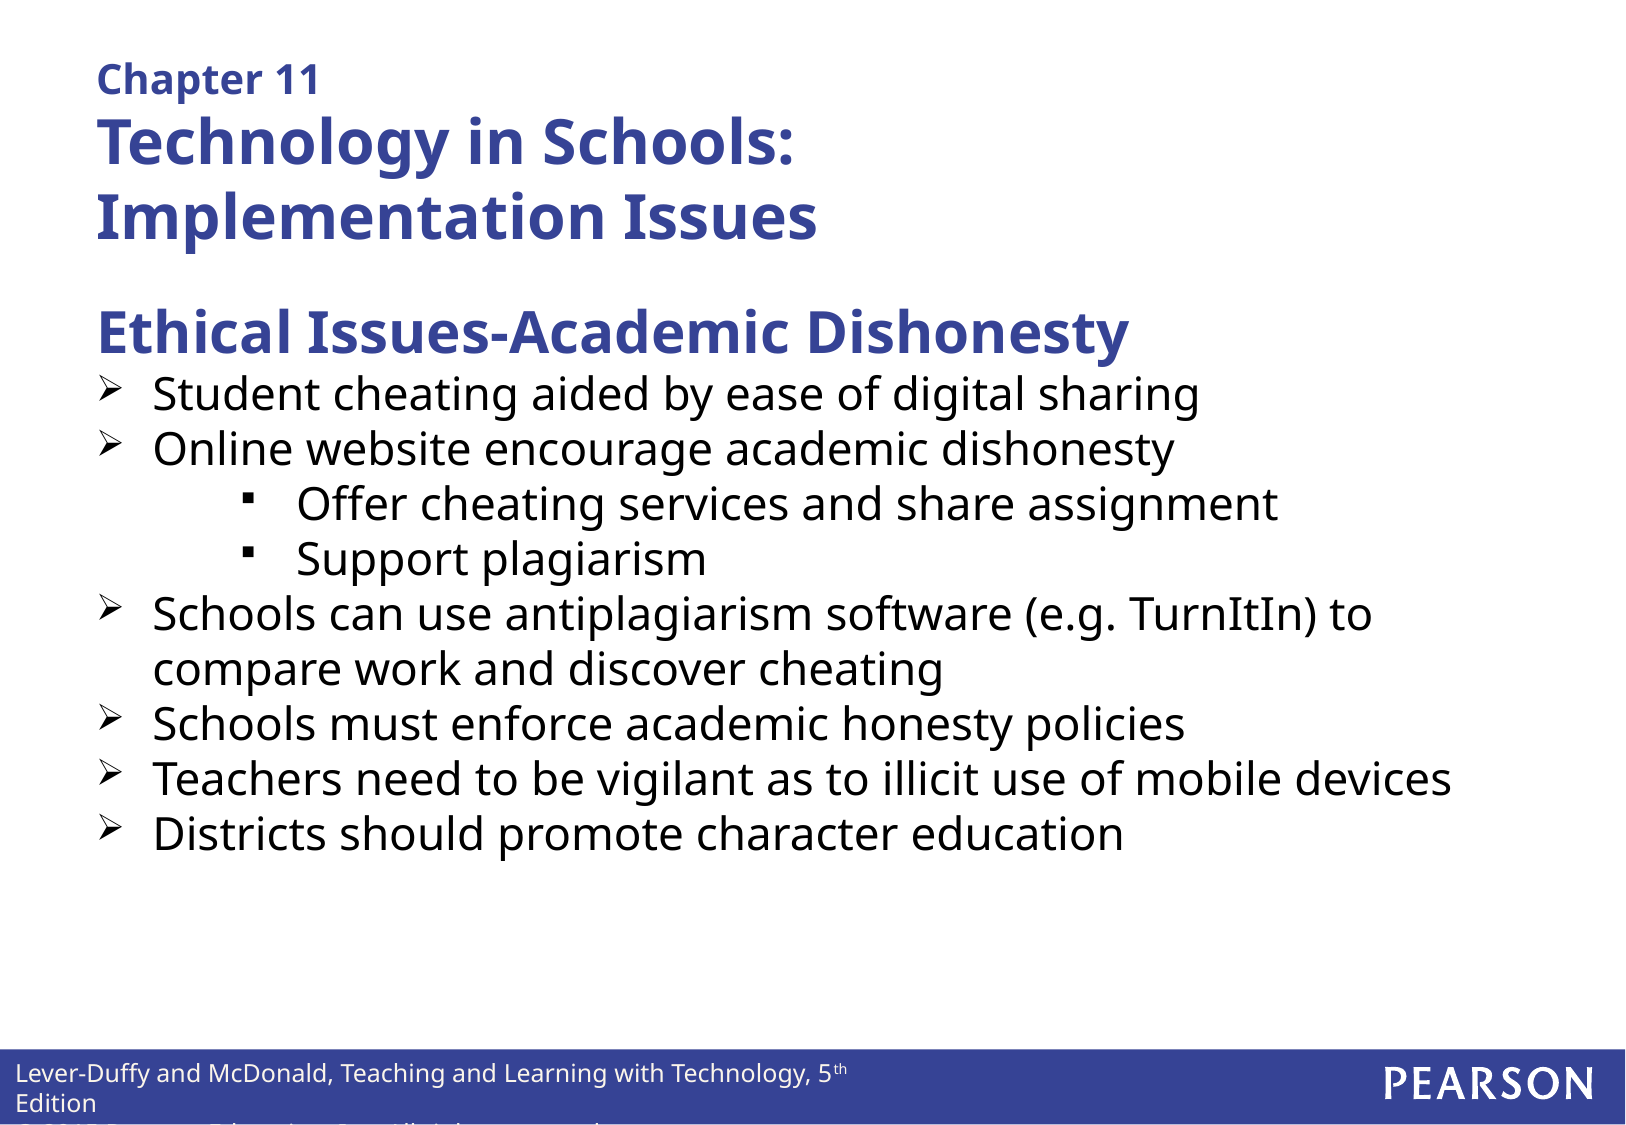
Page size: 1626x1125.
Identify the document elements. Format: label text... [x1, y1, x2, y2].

title Chapter 11 Technology in Schools: Implementation Issues [81, 45, 1544, 233]
list Ethical Issues-Academic Dishonesty Student cheating aided by ease of digital sharing Online website encourage academic dishonesty Offer cheating services and share assignment Support plagiarism Schools can use antiplagiarism software (e.g. TurnItIn) to compare work and discover cheating Schools must enforce academic honesty policies Teachers need to be vigilant as to illicit use of mobile devices Districts should promote character education [81, 287, 1544, 1005]
